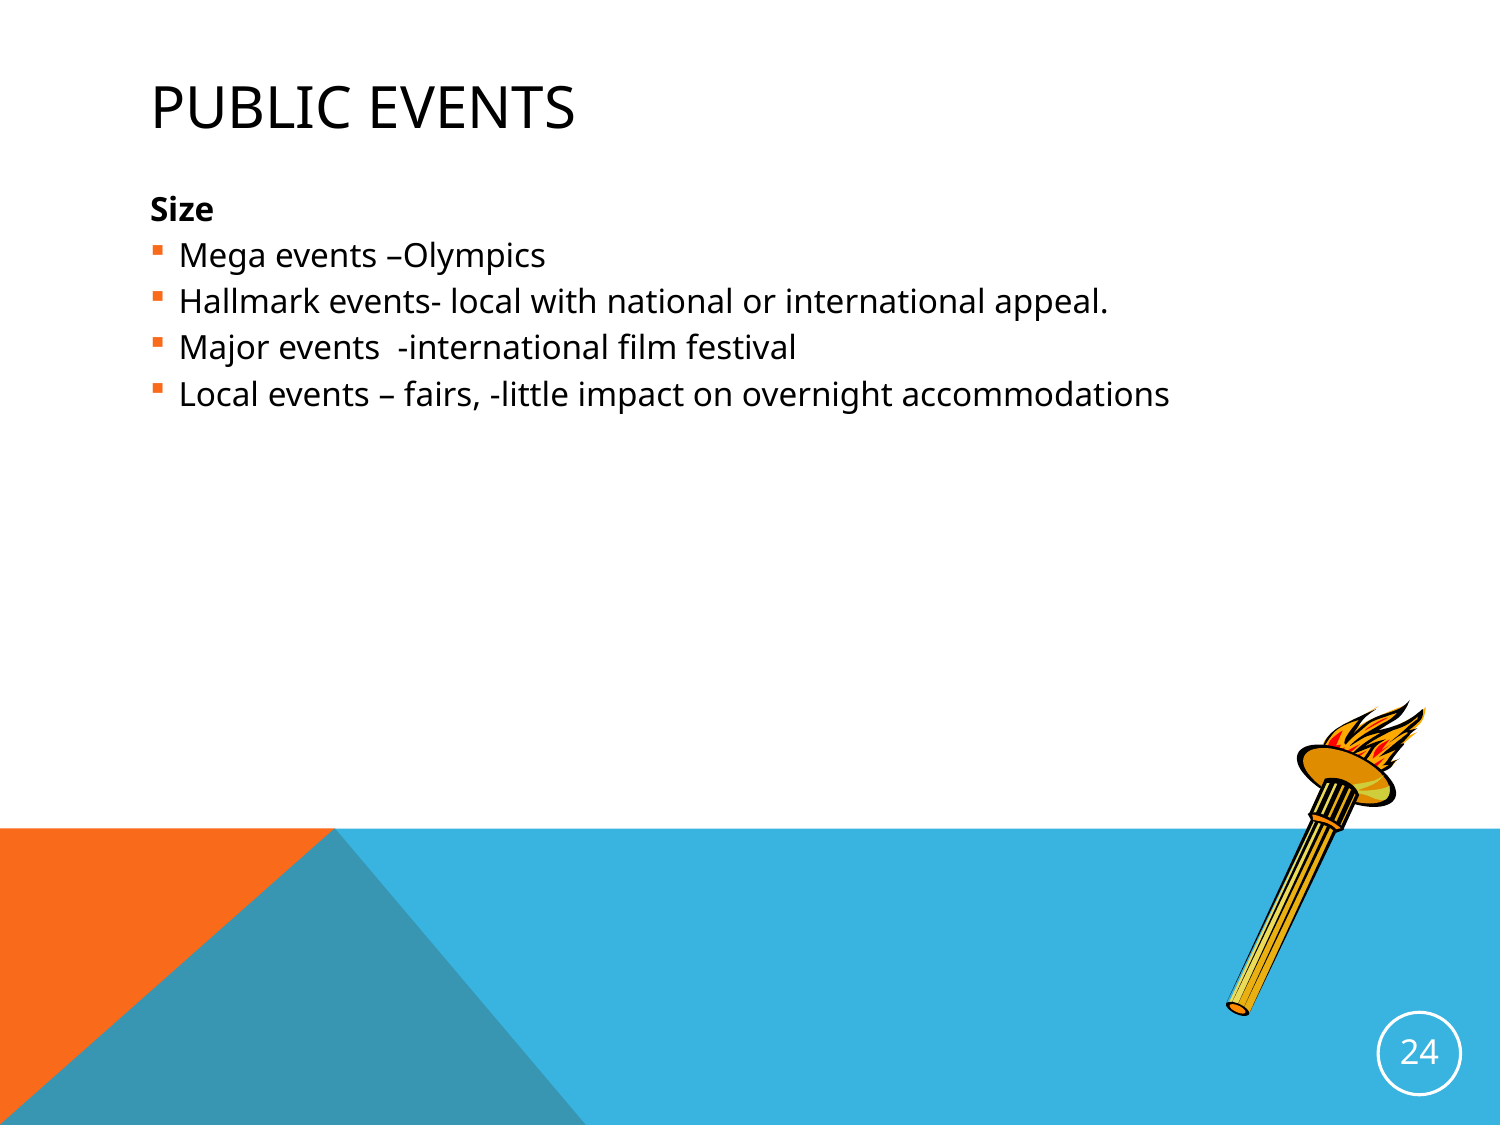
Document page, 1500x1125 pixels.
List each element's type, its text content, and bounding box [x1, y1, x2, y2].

slide_number 24 [1376, 1012, 1463, 1097]
title Public Events [135, 60, 1369, 150]
picture [1224, 699, 1426, 1017]
list Size Mega events –Olympics Hallmark events- local with national or international appeal. Major events -international film festival Local events – fairs, -little impact on overnight accommodations [135, 180, 1369, 768]
